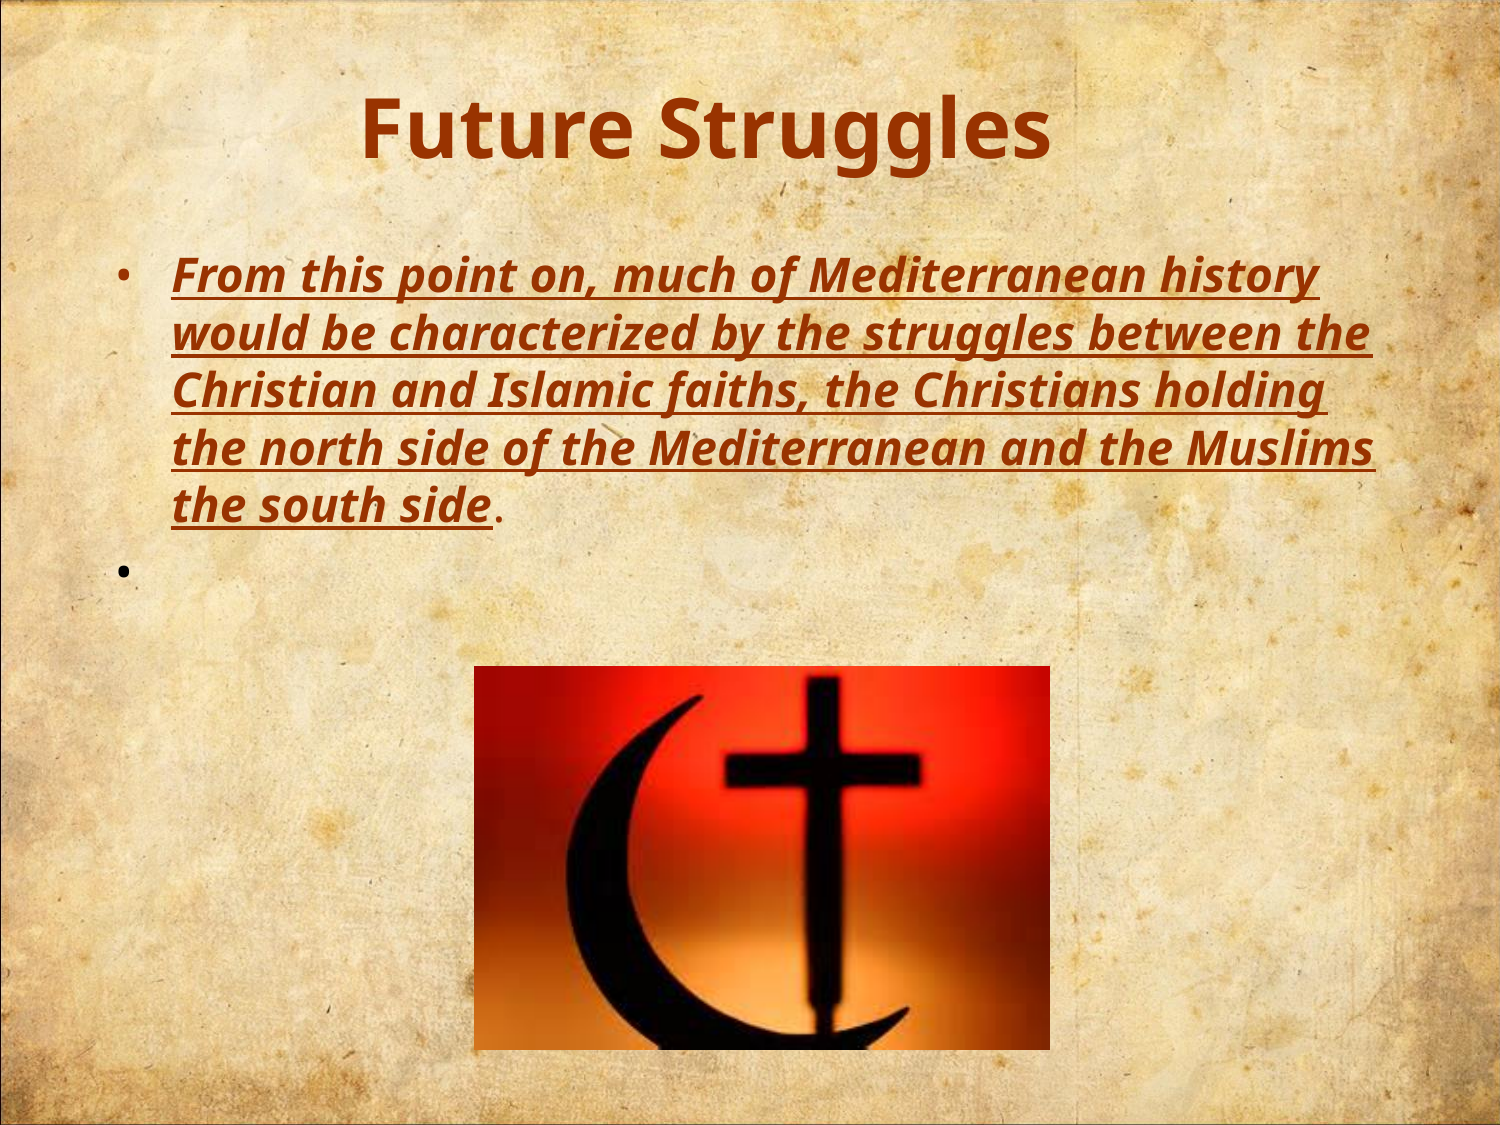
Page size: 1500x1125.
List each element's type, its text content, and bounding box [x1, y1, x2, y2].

title Future Struggles [0, 37, 1413, 213]
list From this point on, much of Mediterranean history would be characterized by the struggles between the Christian and Islamic faiths, the Christians holding the north side of the Mediterranean and the Muslims the south side. [99, 237, 1413, 1025]
picture [0, 0, 1500, 1125]
